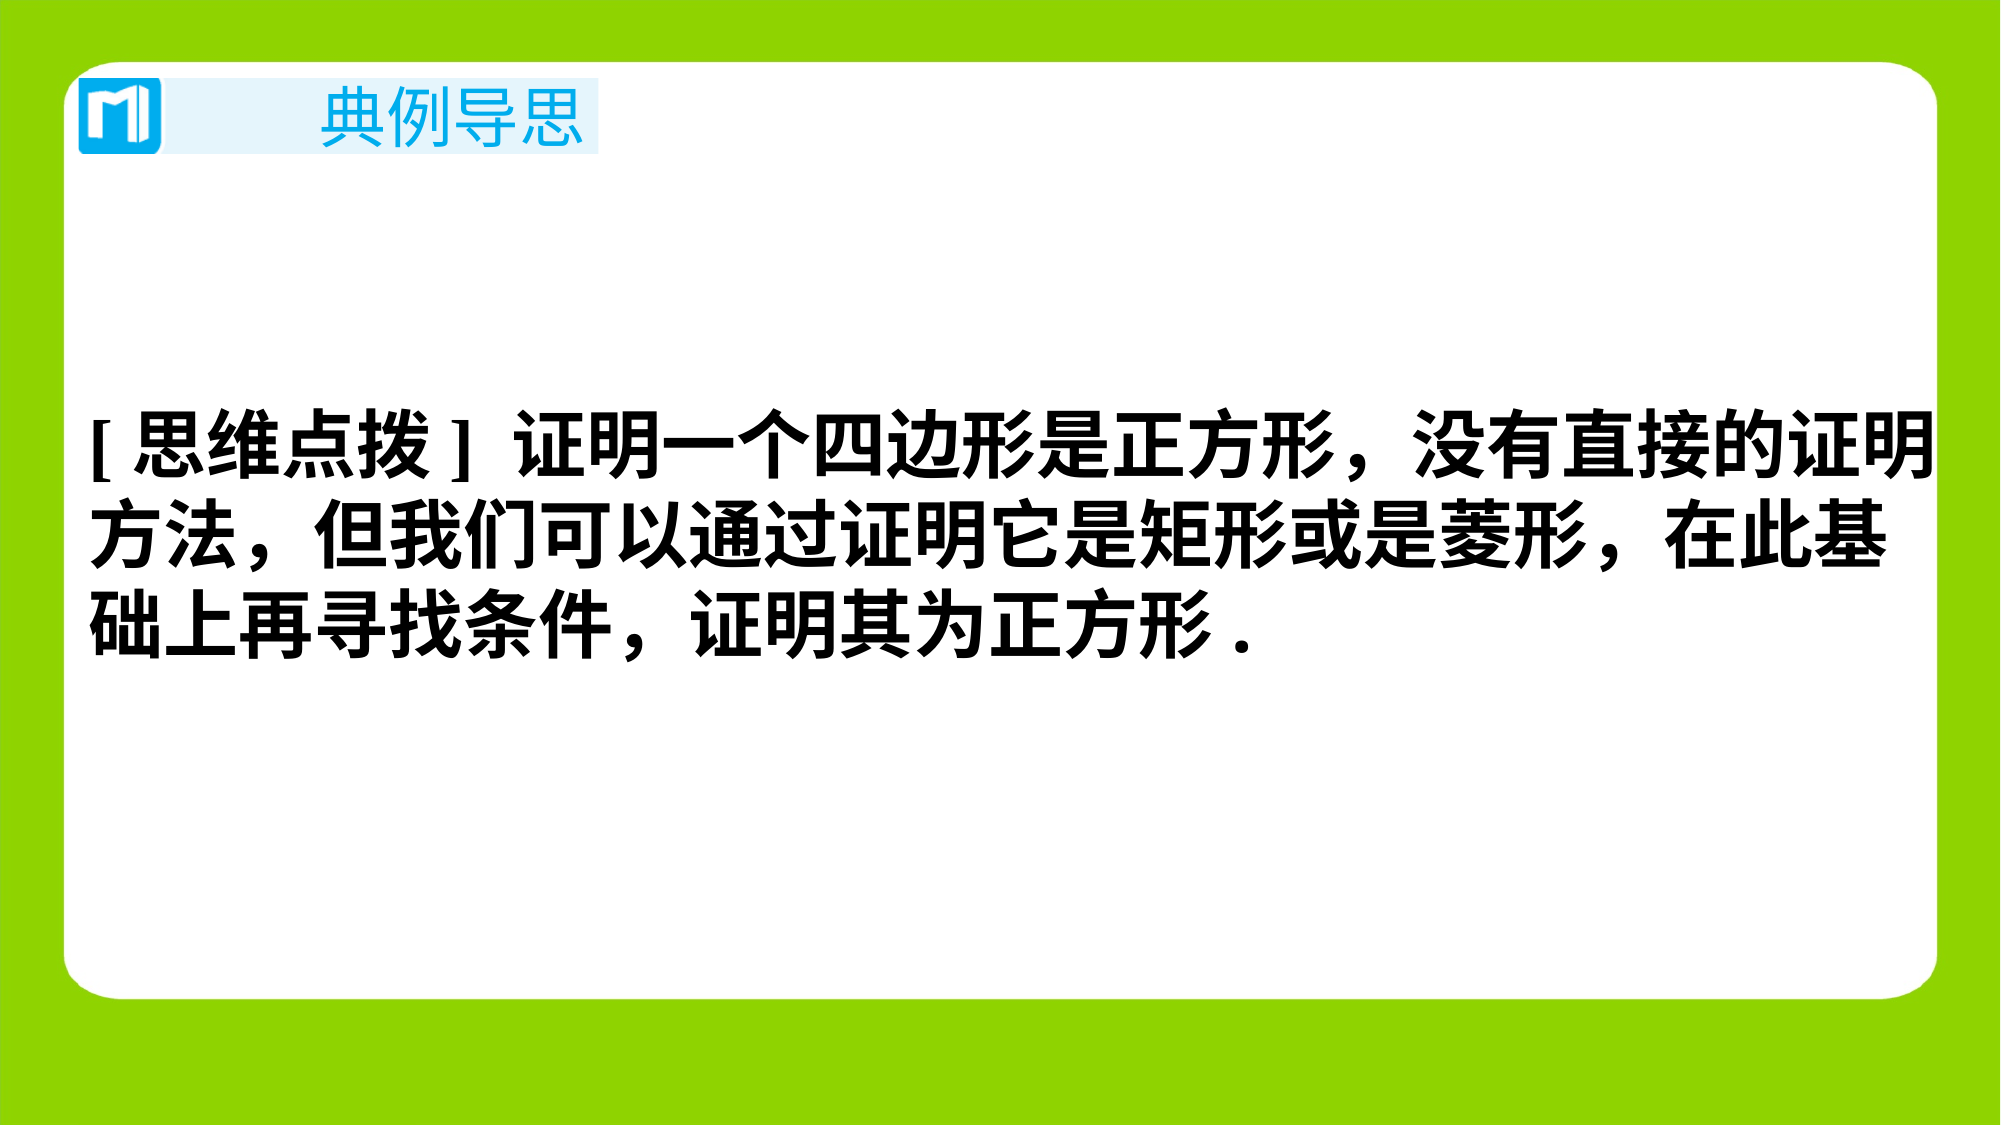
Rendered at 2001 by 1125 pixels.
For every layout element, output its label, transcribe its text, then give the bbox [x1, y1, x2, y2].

picture [0, 0, 2001, 1125]
text_box [思维点拨] 证明一个四边形是正方形，没有直接的证明 方法，但我们可以通过证明它是矩形或是菱形，在此基 础上再寻找条件，证明其为正方形. [88, 397, 1974, 670]
